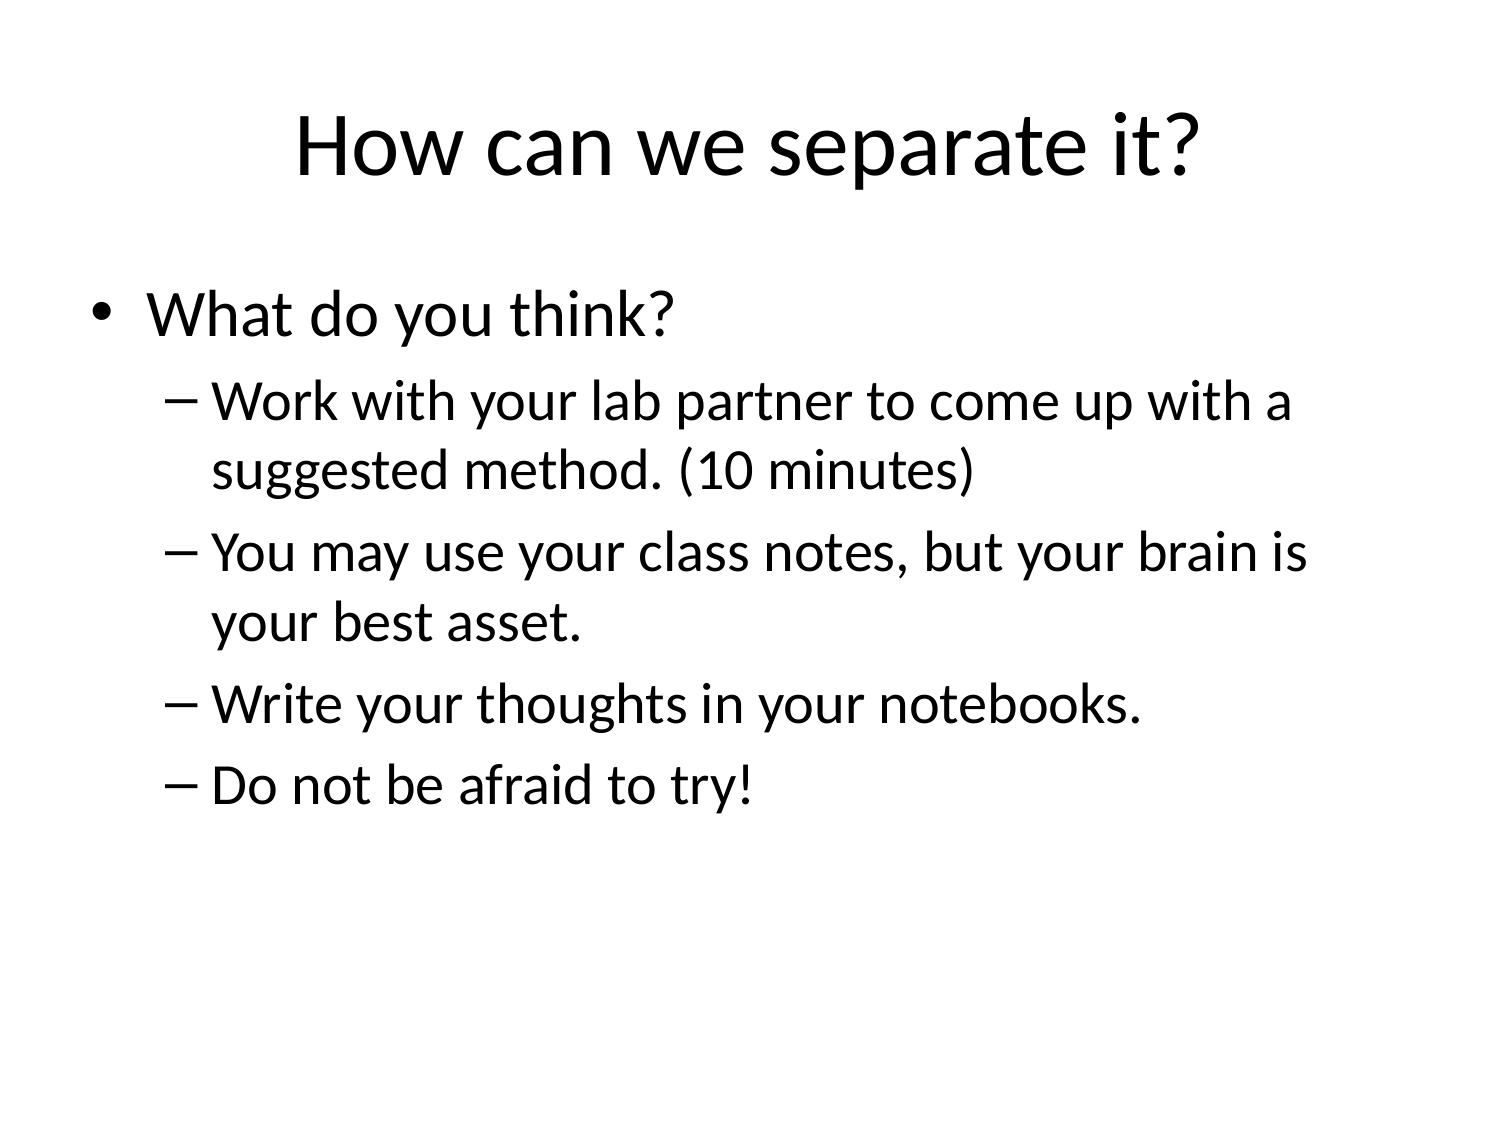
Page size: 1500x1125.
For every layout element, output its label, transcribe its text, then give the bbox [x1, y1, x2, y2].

list What do you think? Work with your lab partner to come up with a suggested method. (10 minutes) You may use your class notes, but your brain is your best asset. Write your thoughts in your notebooks. Do not be afraid to try! [75, 262, 1425, 1005]
title How can we separate it? [75, 45, 1425, 233]
